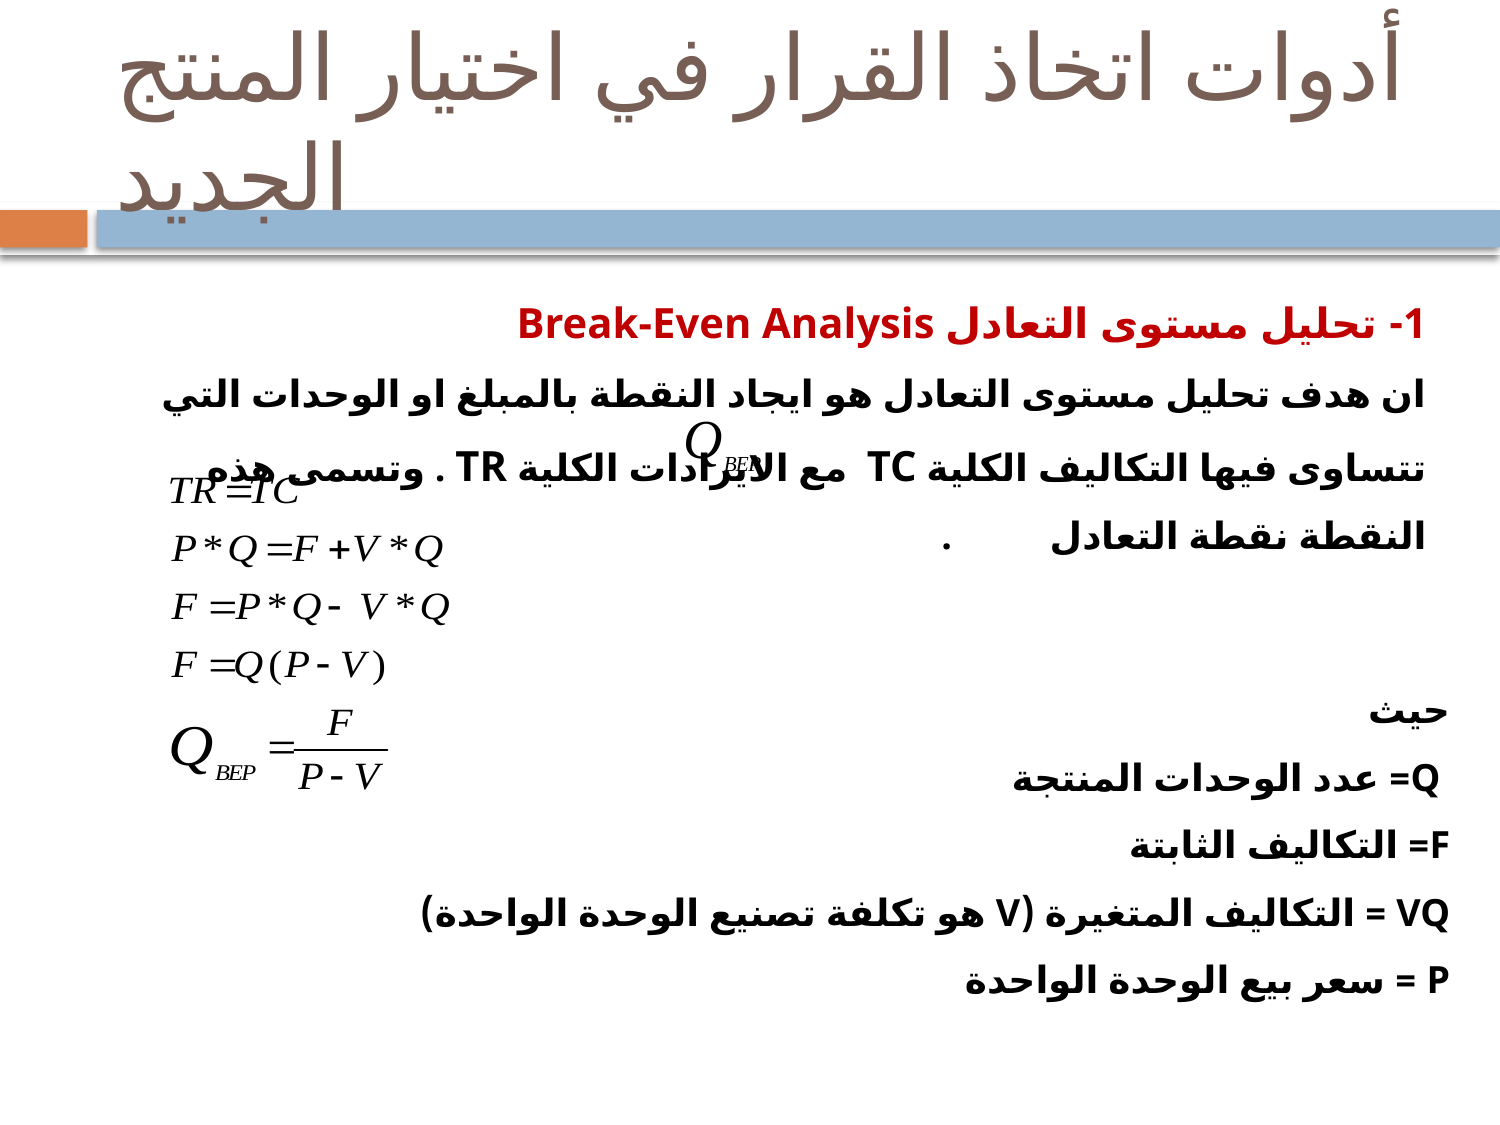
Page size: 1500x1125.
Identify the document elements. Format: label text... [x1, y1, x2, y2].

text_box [679, 409, 771, 481]
text_box حيث Q= عدد الوحدات المنتجة F= التكاليف الثابتة VQ = التكاليف المتغيرة (V هو تكلفة تصنيع الوحدة الواحدة) P = سعر بيع الوحدة الواحدة [81, 656, 1465, 1009]
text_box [163, 468, 458, 806]
text_box 1- تحليل مستوى التعادل Break-Even Analysis ان هدف تحليل مستوى التعادل هو ايجاد النقطة بالمبلغ او الوحدات التي تتساوى فيها التكاليف الكلية TC مع الايرادات الكلية TR . وتسمى هذه النقطة نقطة التعادل . [58, 264, 1442, 565]
title أدوات اتخاذ القرار في اختيار المنتج الجديد [100, 49, 1438, 200]
title أدوات اتخاذ القرار في اختيار المنتج الجديد [100, 37, 1438, 48]
